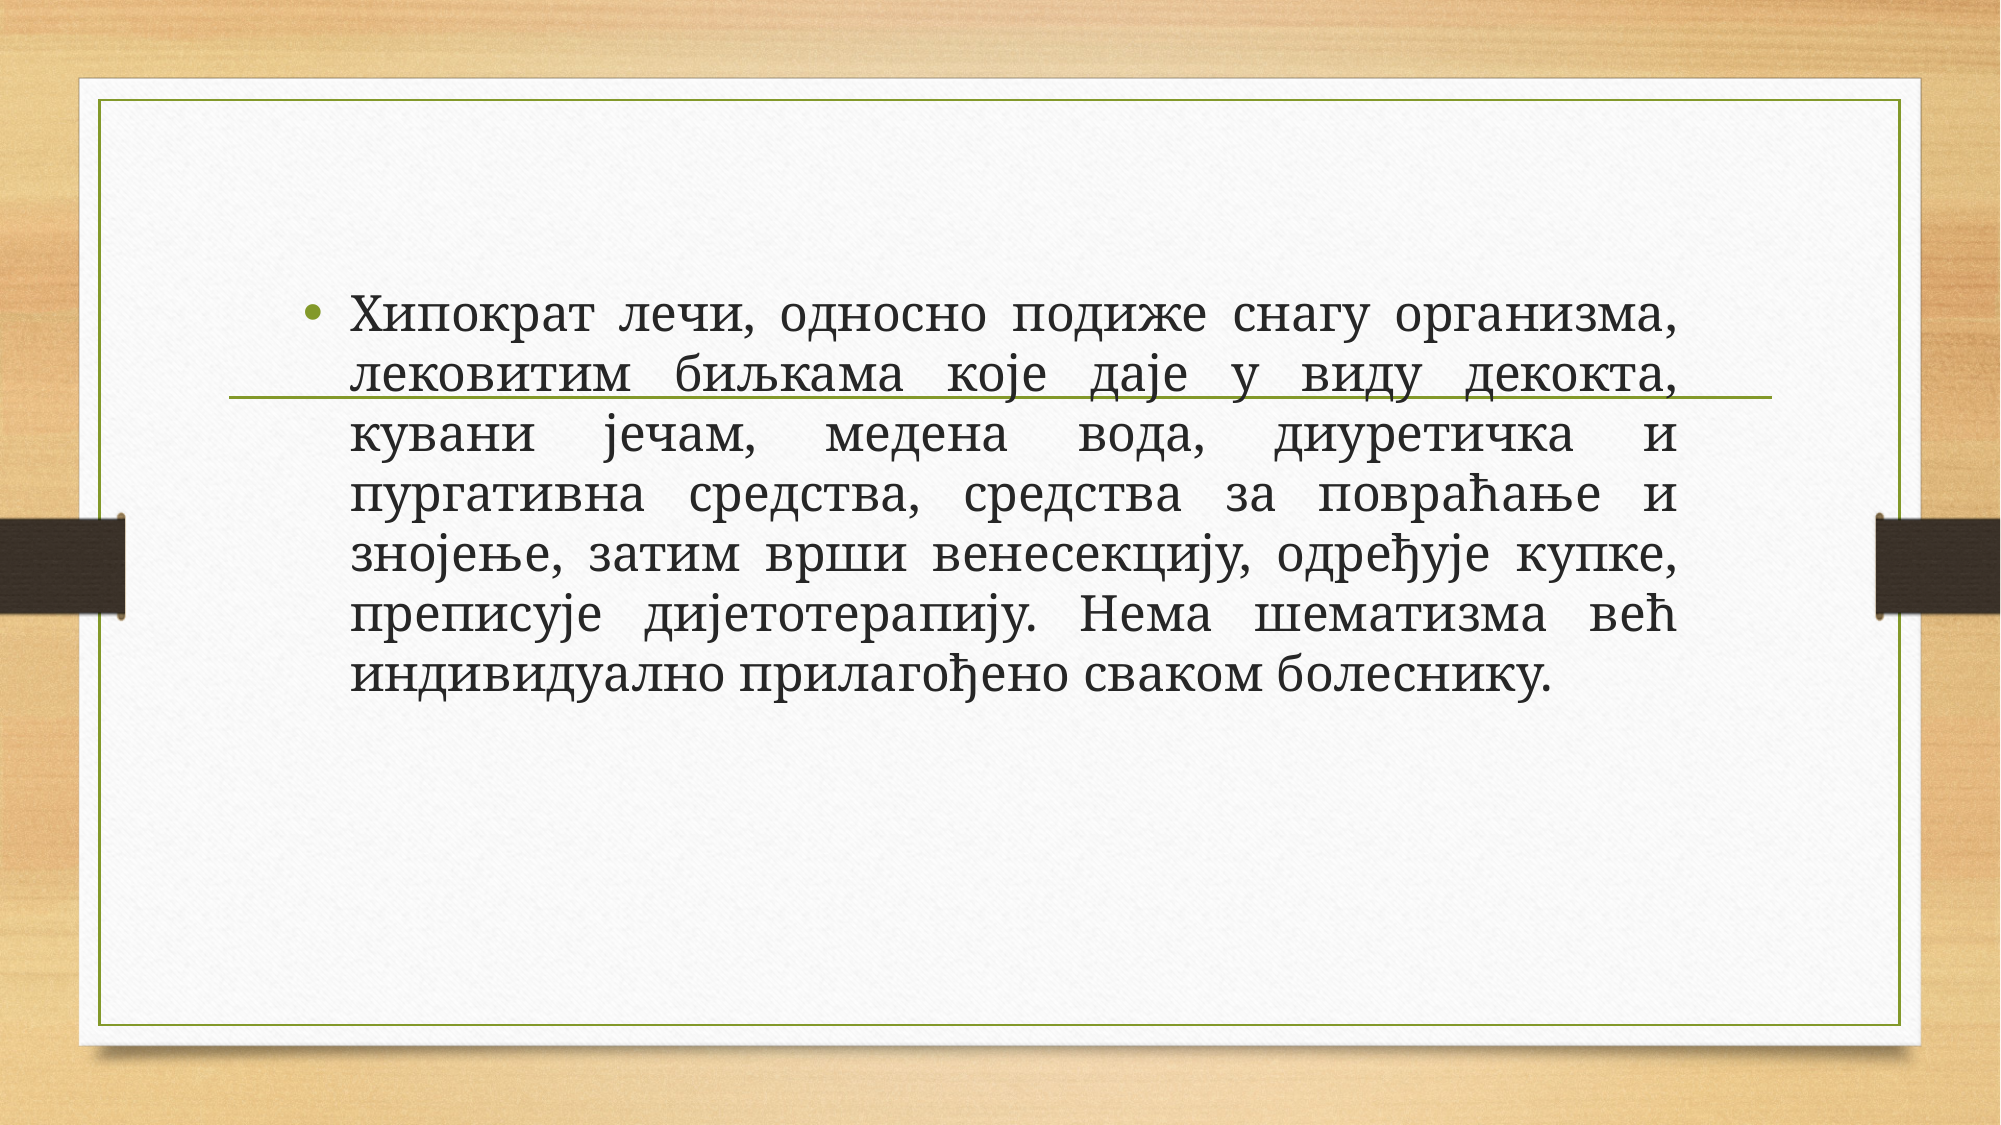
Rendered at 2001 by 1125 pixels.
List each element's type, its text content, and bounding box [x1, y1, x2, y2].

picture [0, 0, 2001, 1125]
list Хипократ лечи, односно подиже снагу организма, лековитим биљкама које даје у виду декокта, кувани јечам, медена вода, диуретичка и пургативна средства, средства за повраћање и знојење, затим врши венесекцију, одређује купке, преписује дијетотерапију. Нема шематизма већ индивидуално прилагођено сваком болеснику. [288, 274, 1694, 710]
